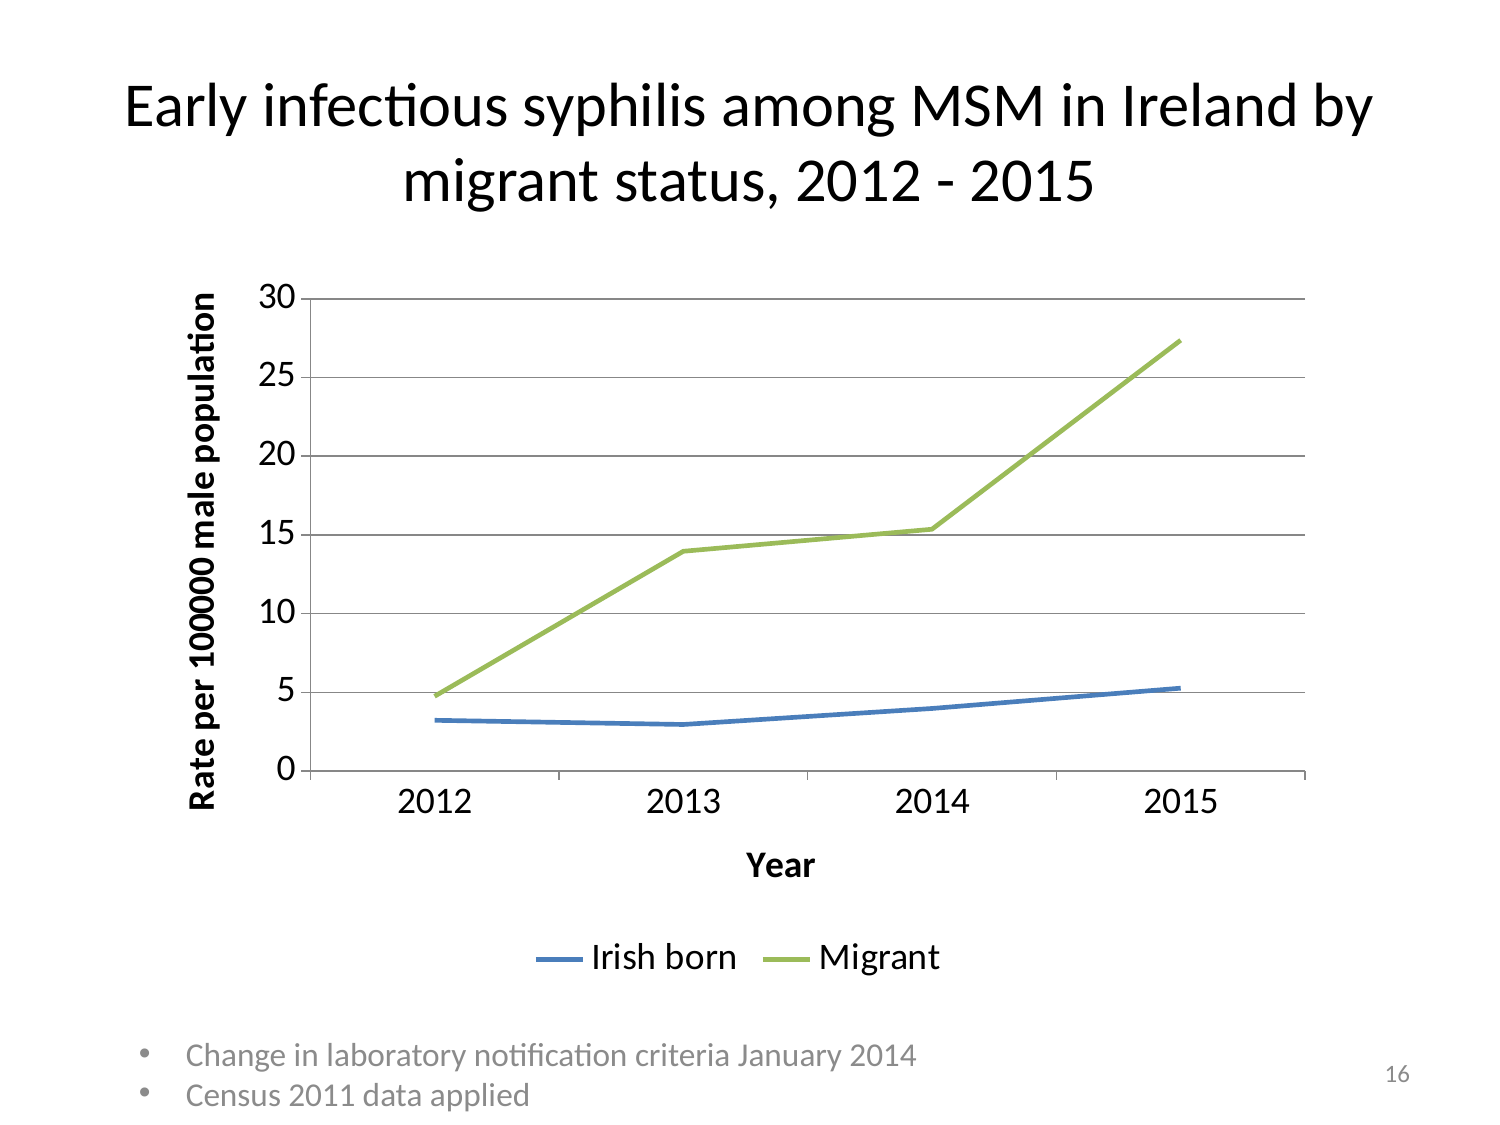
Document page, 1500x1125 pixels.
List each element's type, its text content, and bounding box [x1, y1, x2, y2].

title Early infectious syphilis among MSM in Ireland by migrant status, 2012 - 2015 [75, 45, 1425, 233]
chart [147, 265, 1329, 987]
footer Change in laboratory notification criteria January 2014 Census 2011 data applied [123, 1042, 1341, 1103]
slide_number 16 [1341, 1042, 1425, 1103]
